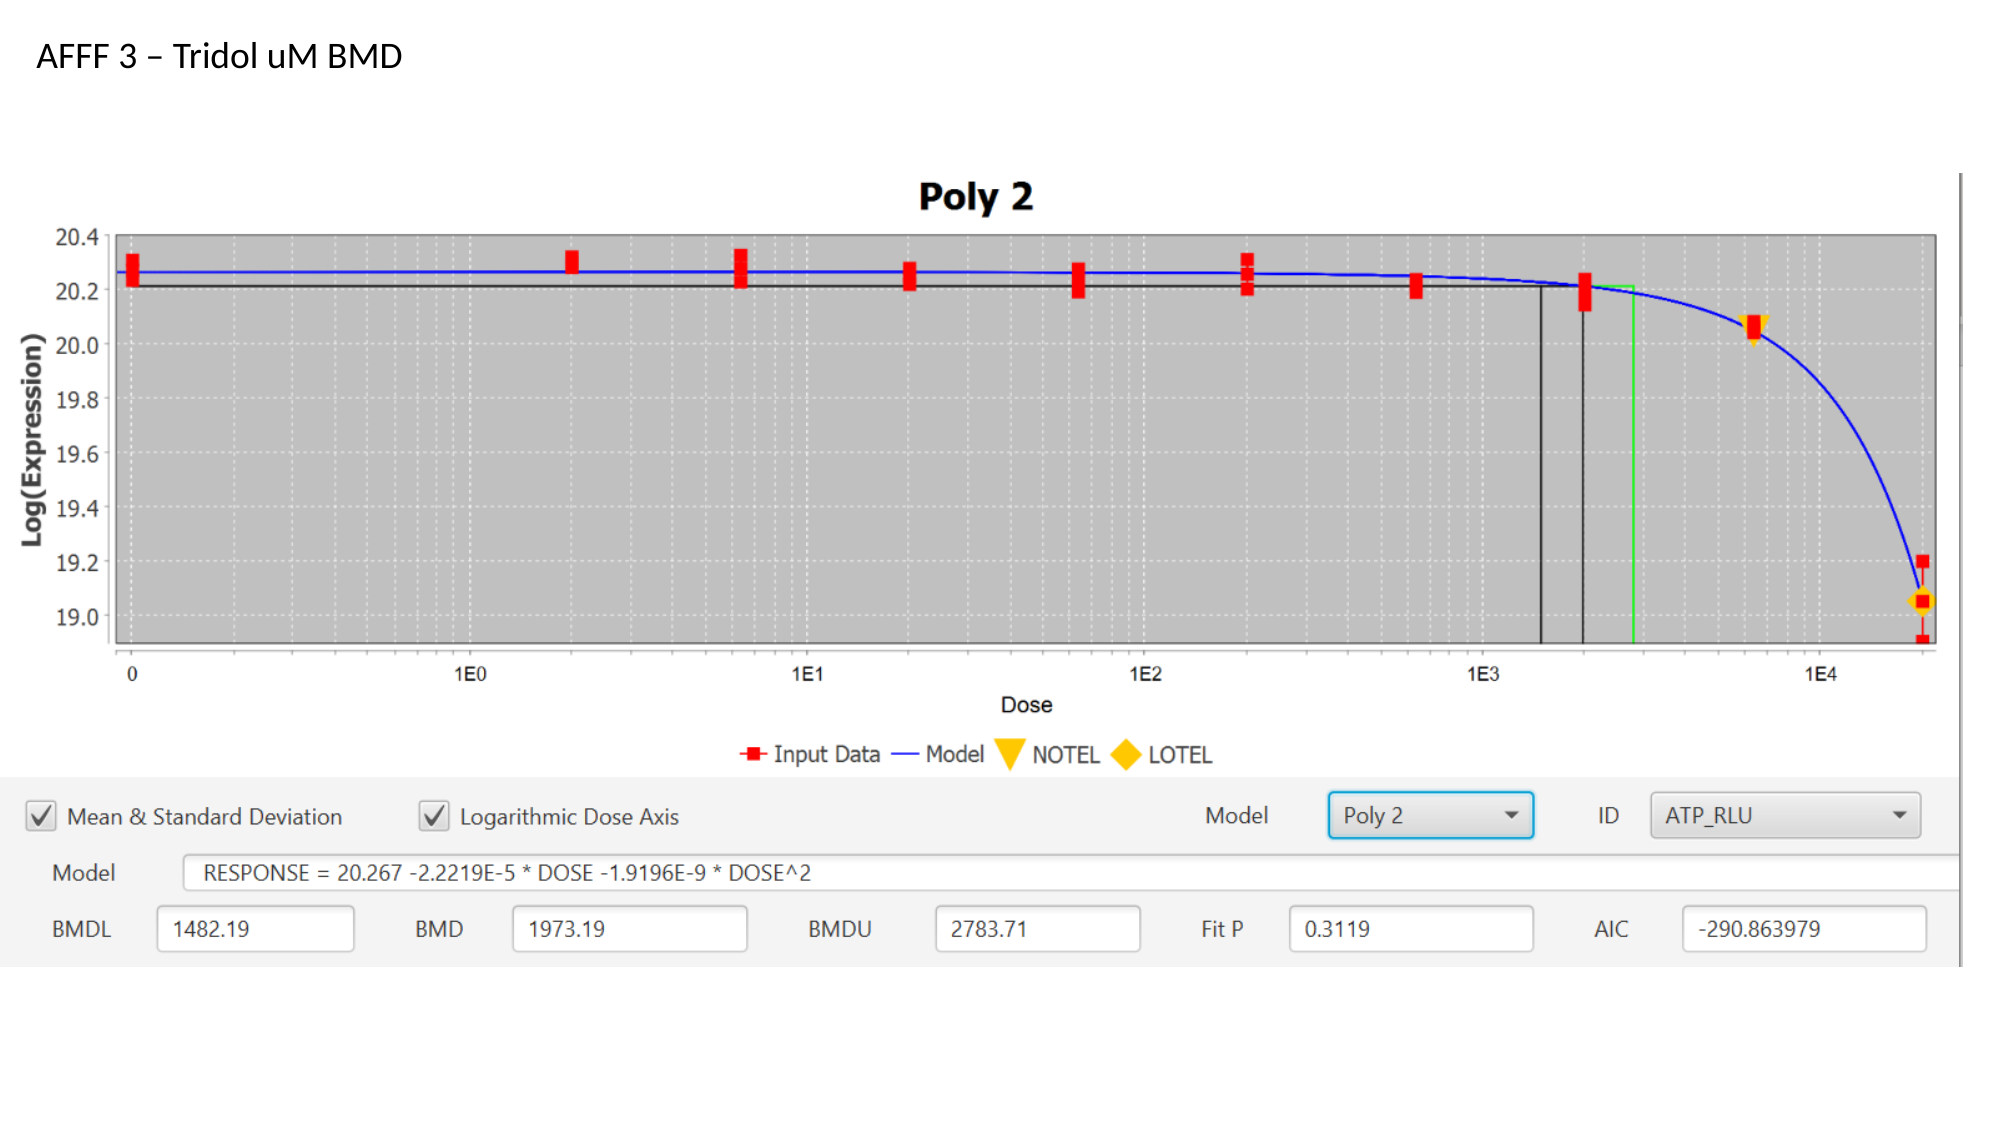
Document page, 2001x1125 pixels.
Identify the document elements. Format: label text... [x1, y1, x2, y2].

text_box AFFF 3 – Tridol uM BMD [21, 23, 1444, 83]
picture [0, 173, 1963, 967]
